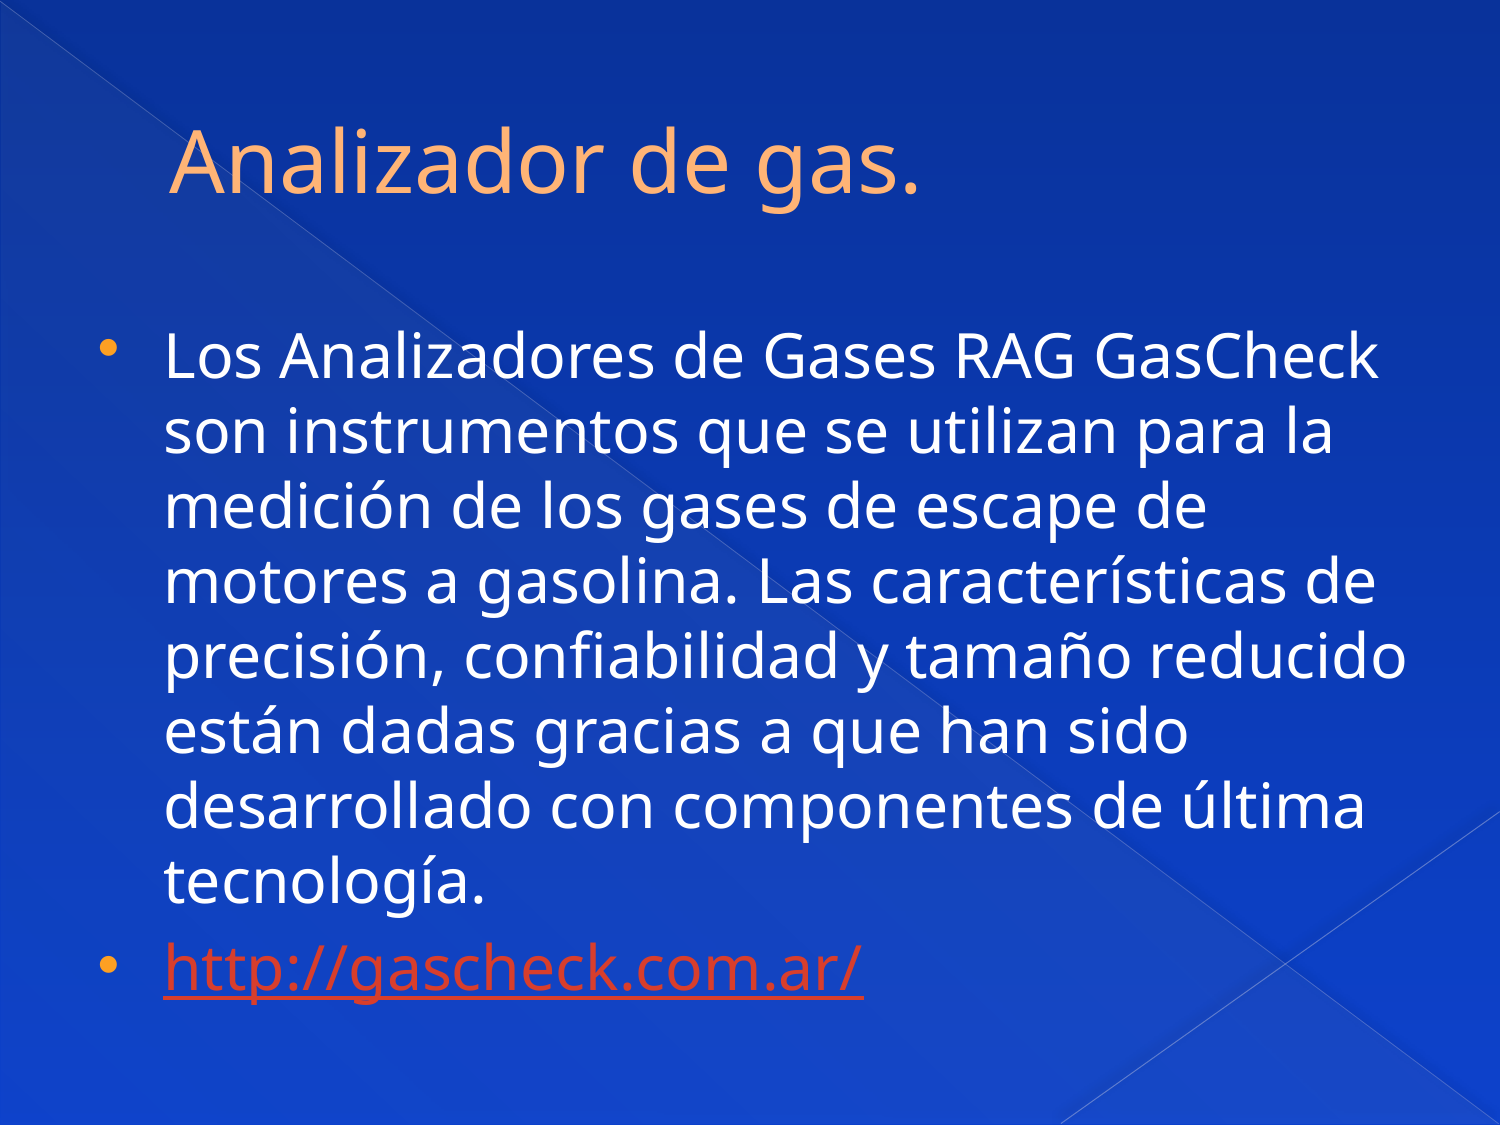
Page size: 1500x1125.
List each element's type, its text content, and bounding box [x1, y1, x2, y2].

title Analizador de gas. [75, 43, 1425, 274]
list Los Analizadores de Gases RAG GasCheck son instrumentos que se utilizan para la medición de los gases de escape de motores a gasolina. Las características de precisión, confiabilidad y tamaño reducido están dadas gracias a que han sido desarrollado con componentes de última tecnología. http://gascheck.com.ar/ [75, 308, 1425, 1059]
